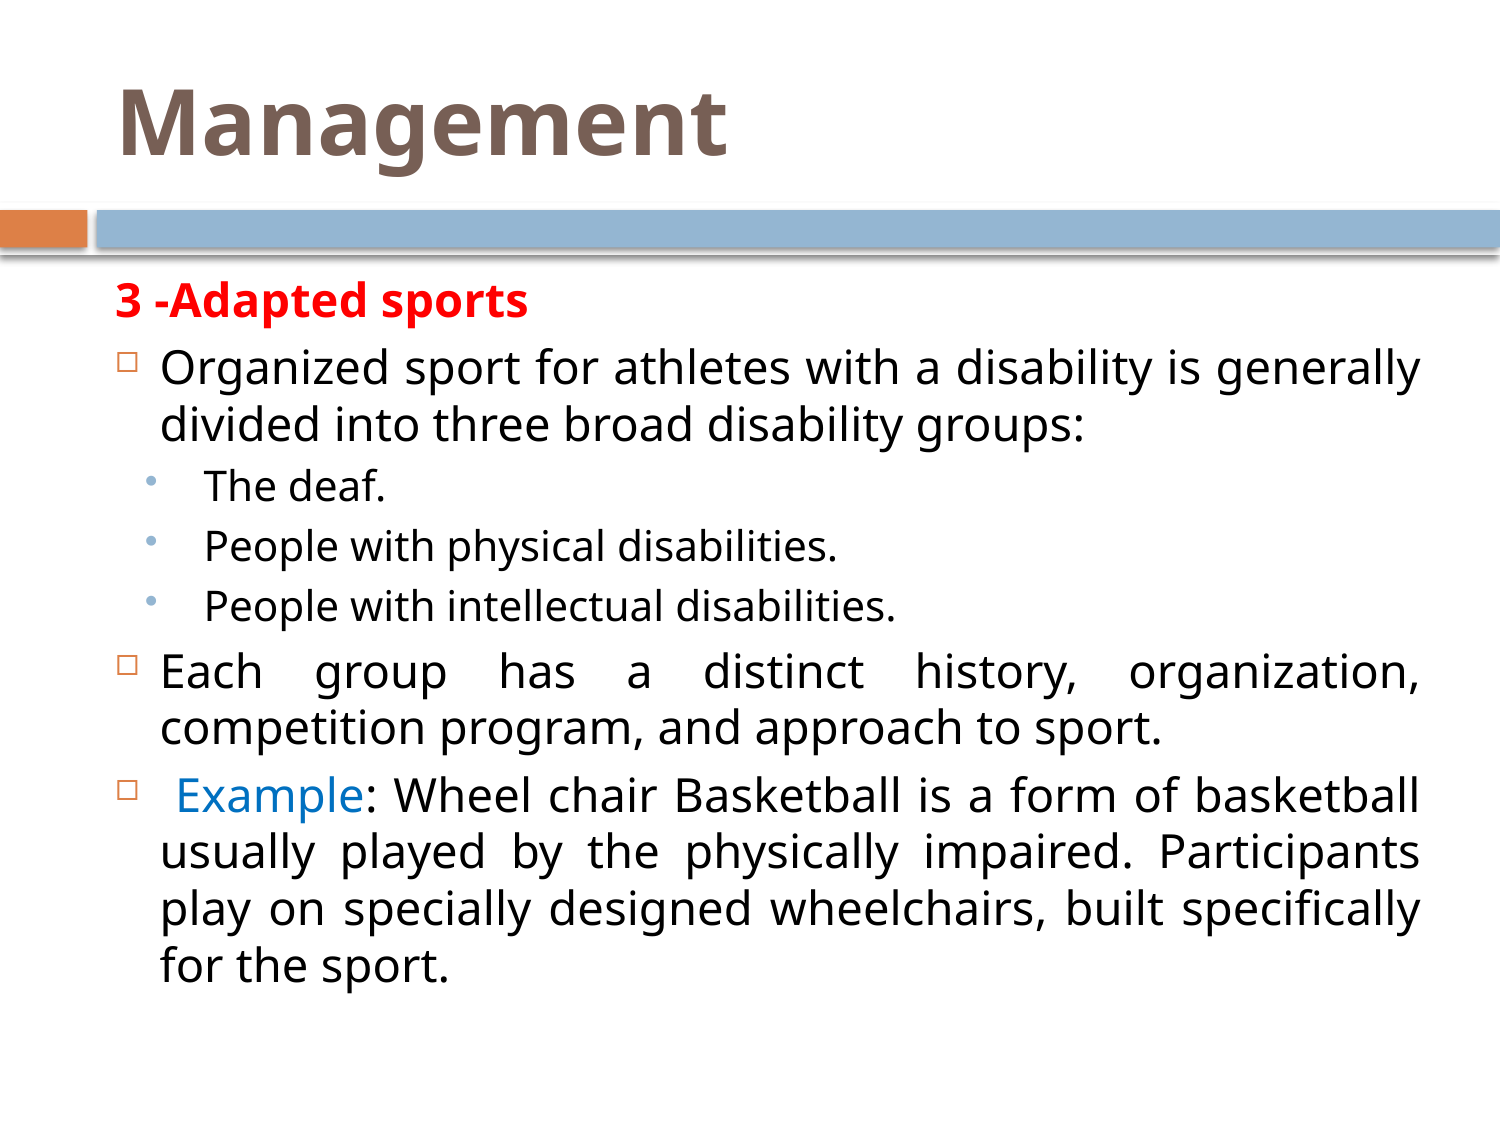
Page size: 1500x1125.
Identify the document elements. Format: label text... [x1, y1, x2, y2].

list 3 -Adapted sports Organized sport for athletes with a disability is generally divided into three broad disability groups: The deaf. People with physical disabilities. People with intellectual disabilities. Each group has a distinct history, organization, competition program, and approach to sport. Example: Wheel chair Basketball is a form of basketball usually played by the physically impaired. Participants play on specially designed wheelchairs, built specifically for the sport. [100, 262, 1438, 1000]
title Management [100, 37, 1438, 200]
